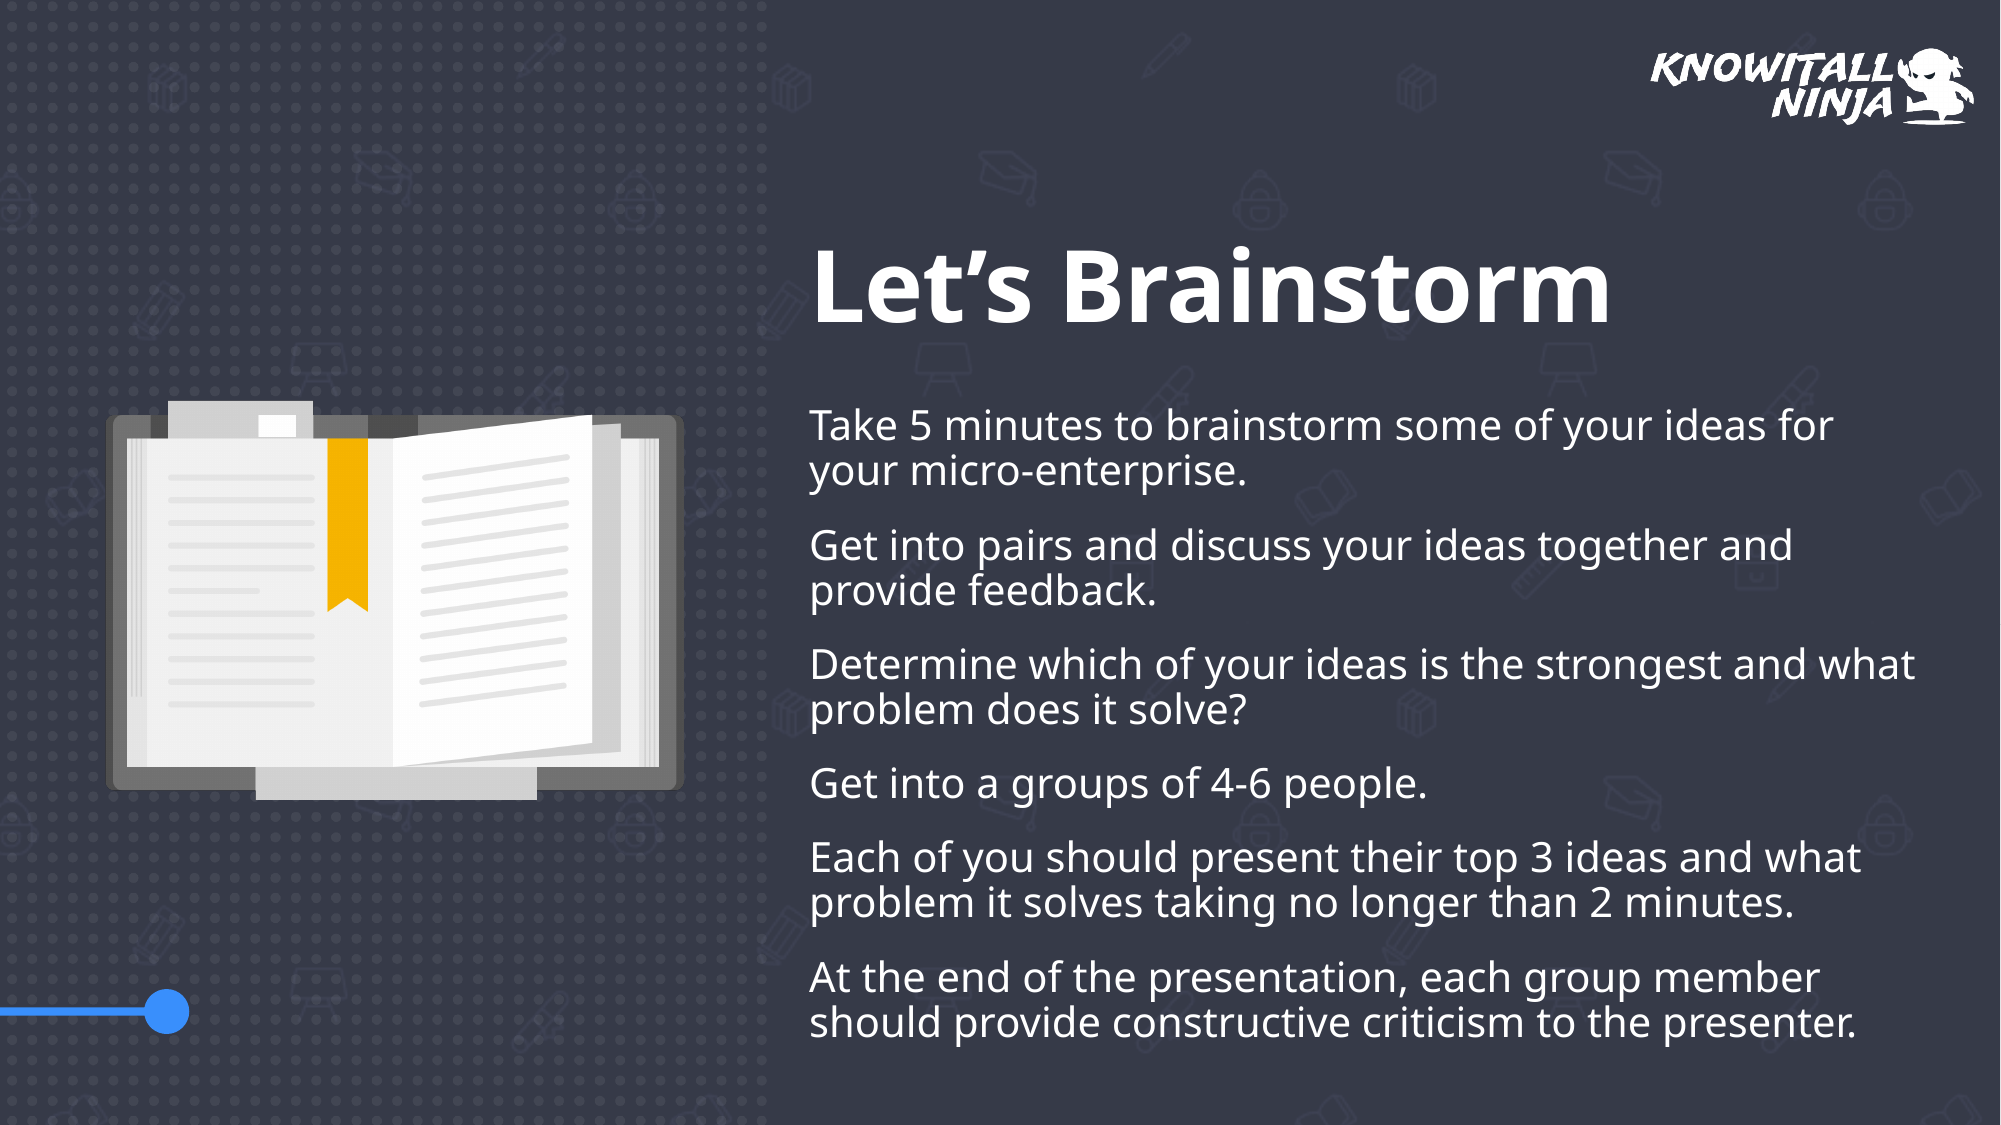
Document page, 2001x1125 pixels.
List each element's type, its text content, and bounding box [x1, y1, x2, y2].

title Let’s Brainstorm [794, 125, 1928, 351]
picture [0, 0, 2001, 1125]
list Take 5 minutes to brainstorm some of your ideas for your micro-enterprise. Get into pairs and discuss your ideas together and provide feedback. Determine which of your ideas is the strongest and what problem does it solve? Get into a groups of 4-6 people. Each of you should present their top 3 ideas and what problem it solves taking no longer than 2 minutes. At the end of the presentation, each group member should provide constructive criticism to the presenter. [794, 397, 1928, 1090]
